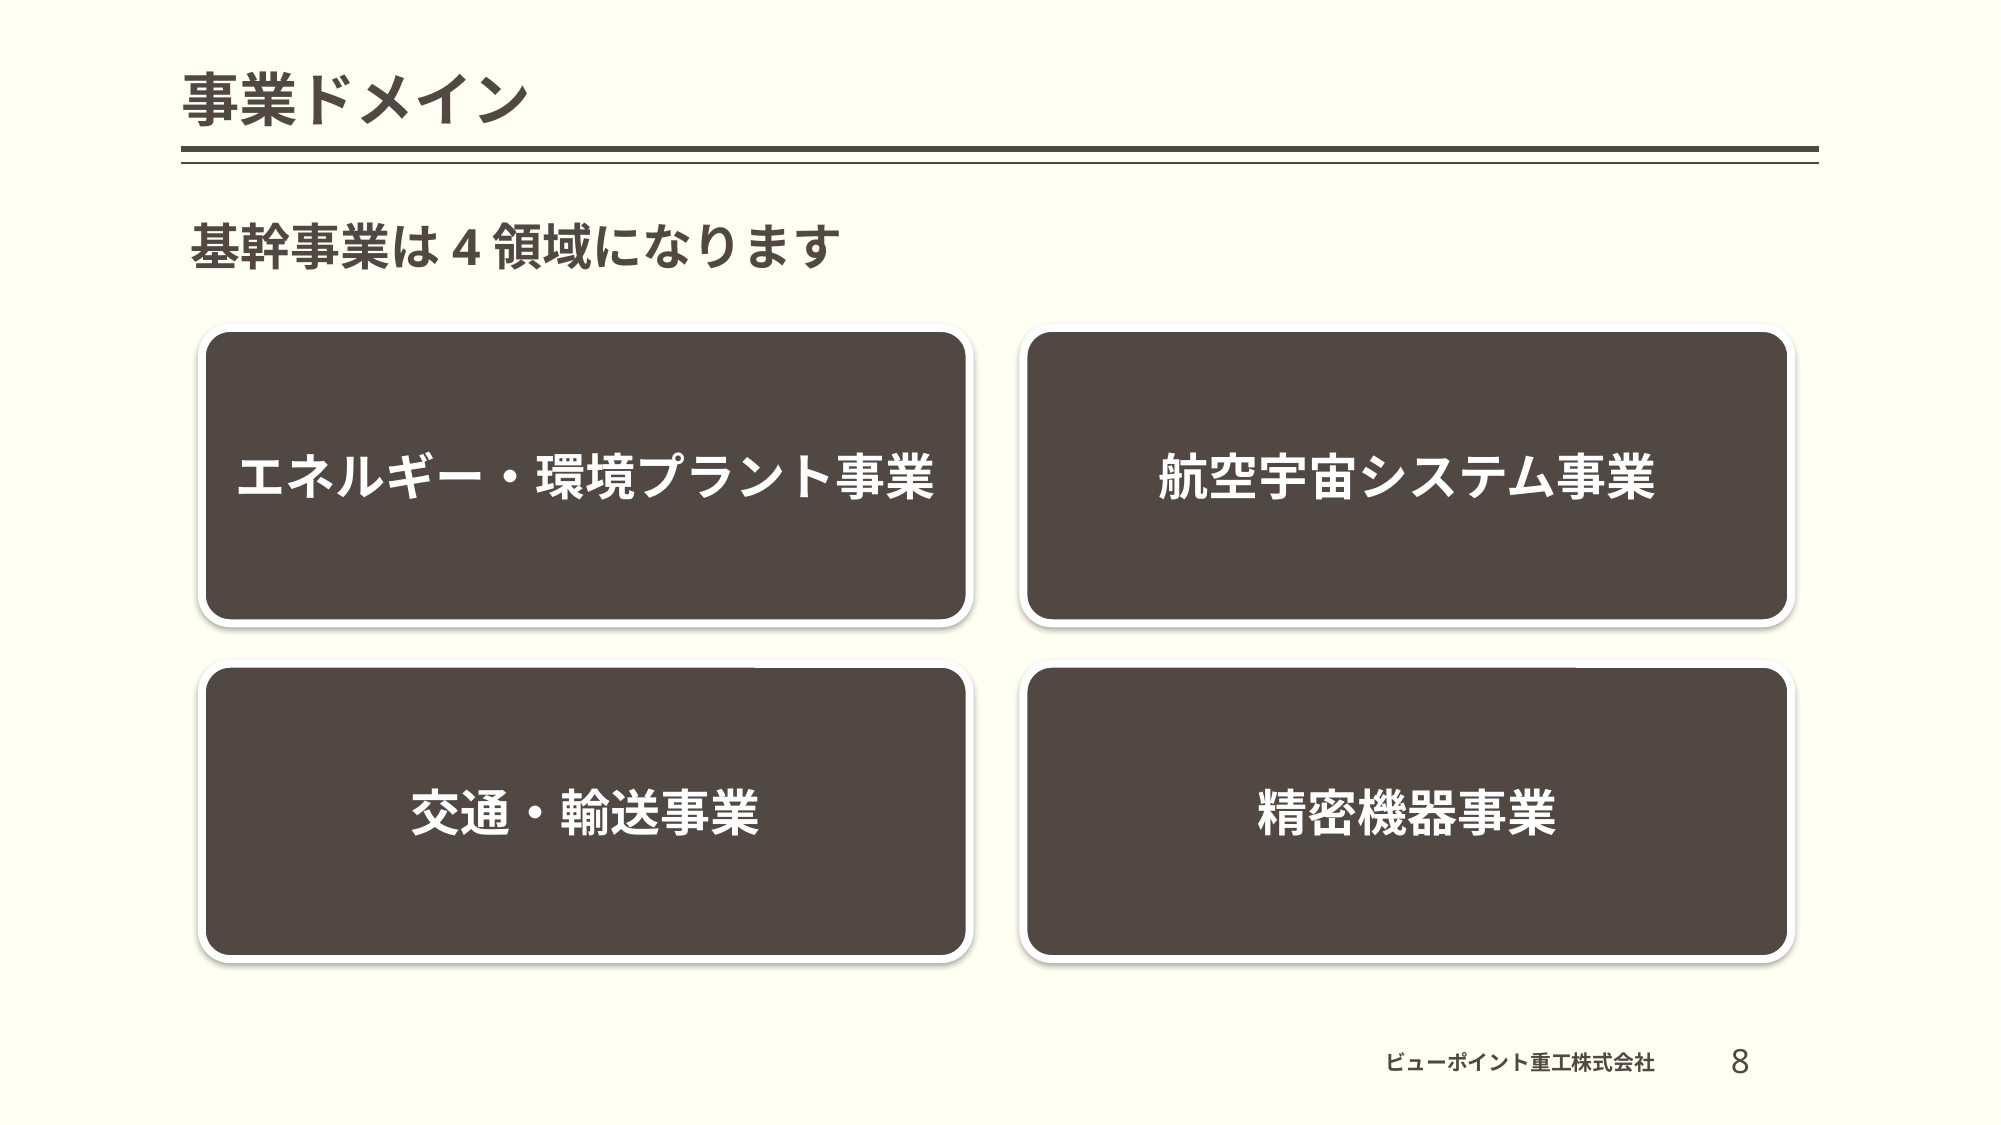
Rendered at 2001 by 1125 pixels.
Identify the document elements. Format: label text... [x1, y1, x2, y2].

text_box エネルギー・環境プラント事業 [197, 323, 974, 628]
text_box 交通・輸送事業 [197, 659, 974, 964]
text_box 精密機器事業 [1019, 659, 1796, 964]
text_box 航空宇宙システム事業 [1019, 323, 1796, 628]
text_box 基幹事業は4領域になります [175, 208, 858, 284]
title 事業ドメイン [181, 48, 1819, 143]
